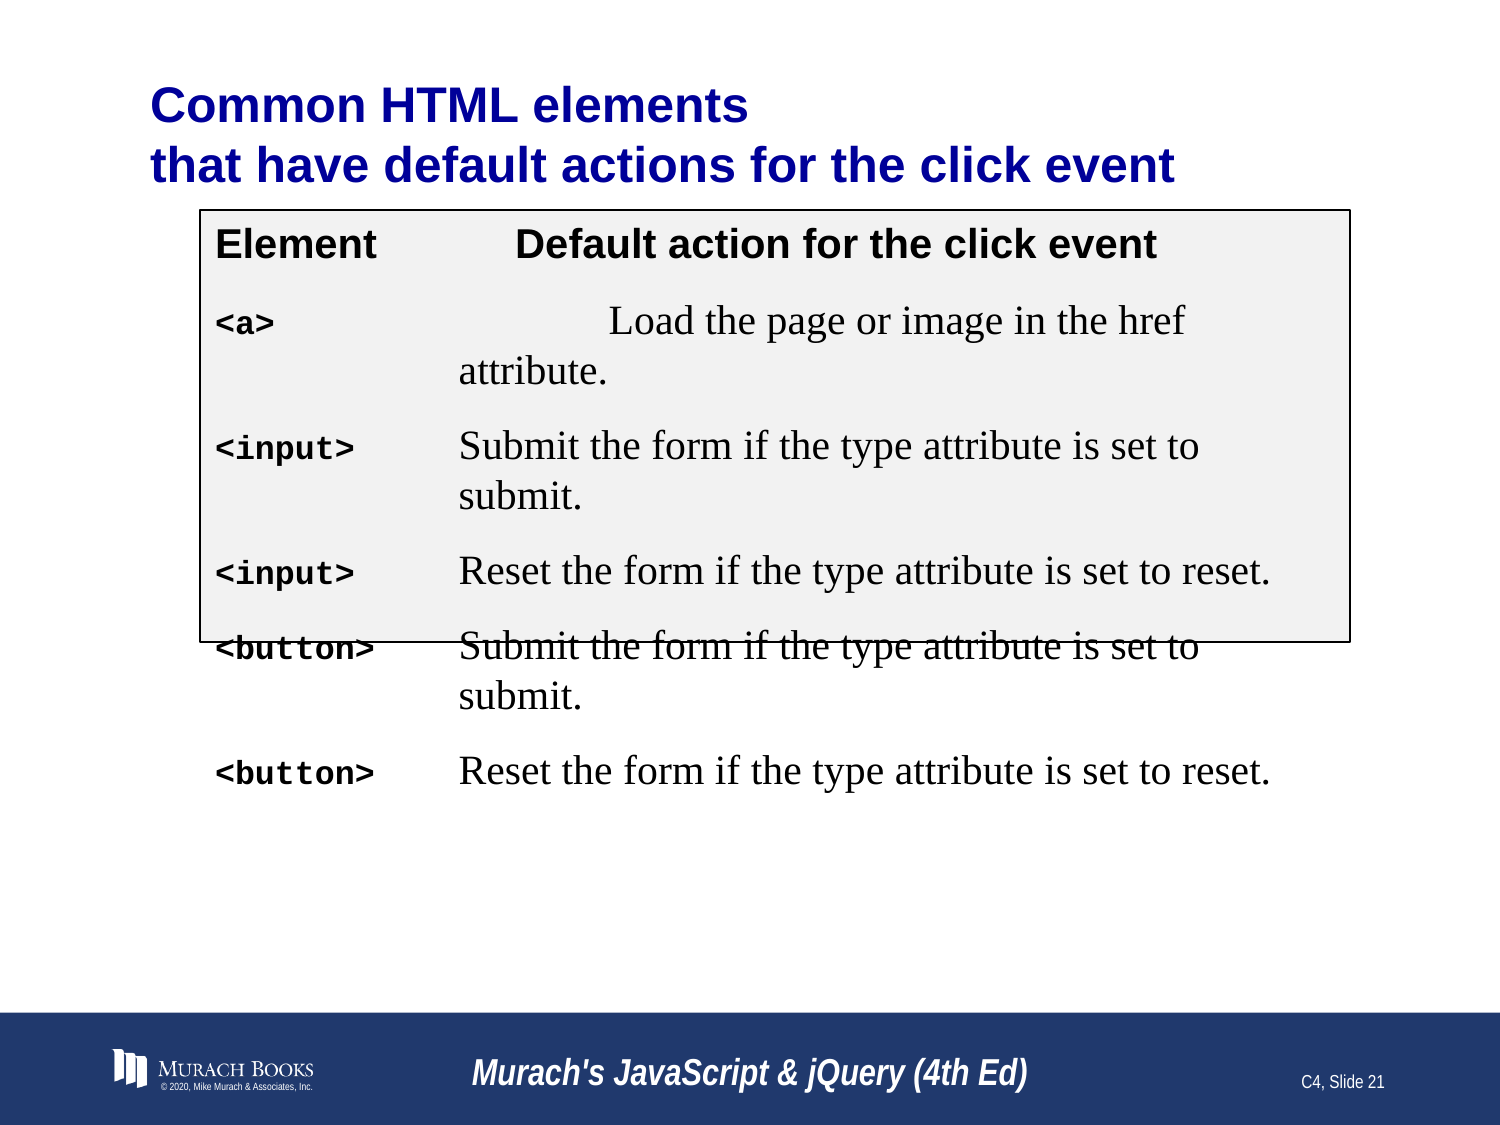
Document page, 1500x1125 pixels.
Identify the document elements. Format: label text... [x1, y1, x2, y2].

footer © 2020, Mike Murach & Associates, Inc. [12, 1025, 463, 1100]
slide_number C4, Slide 21 [1087, 1025, 1400, 1100]
slide_number Murach's JavaScript & jQuery (4th Ed) [463, 1025, 1050, 1100]
list Element Default action for the click event <a> Load the page or image in the href attribute. <input> Submit the form if the type attribute is set to submit. <input> Reset the form if the type attribute is set to reset. <button> Submit the form if the type attribute is set to submit. <button> Reset the form if the type attribute is set to reset. [197, 207, 1353, 645]
title Common HTML elements that have default actions for the click event [150, 72, 1350, 194]
